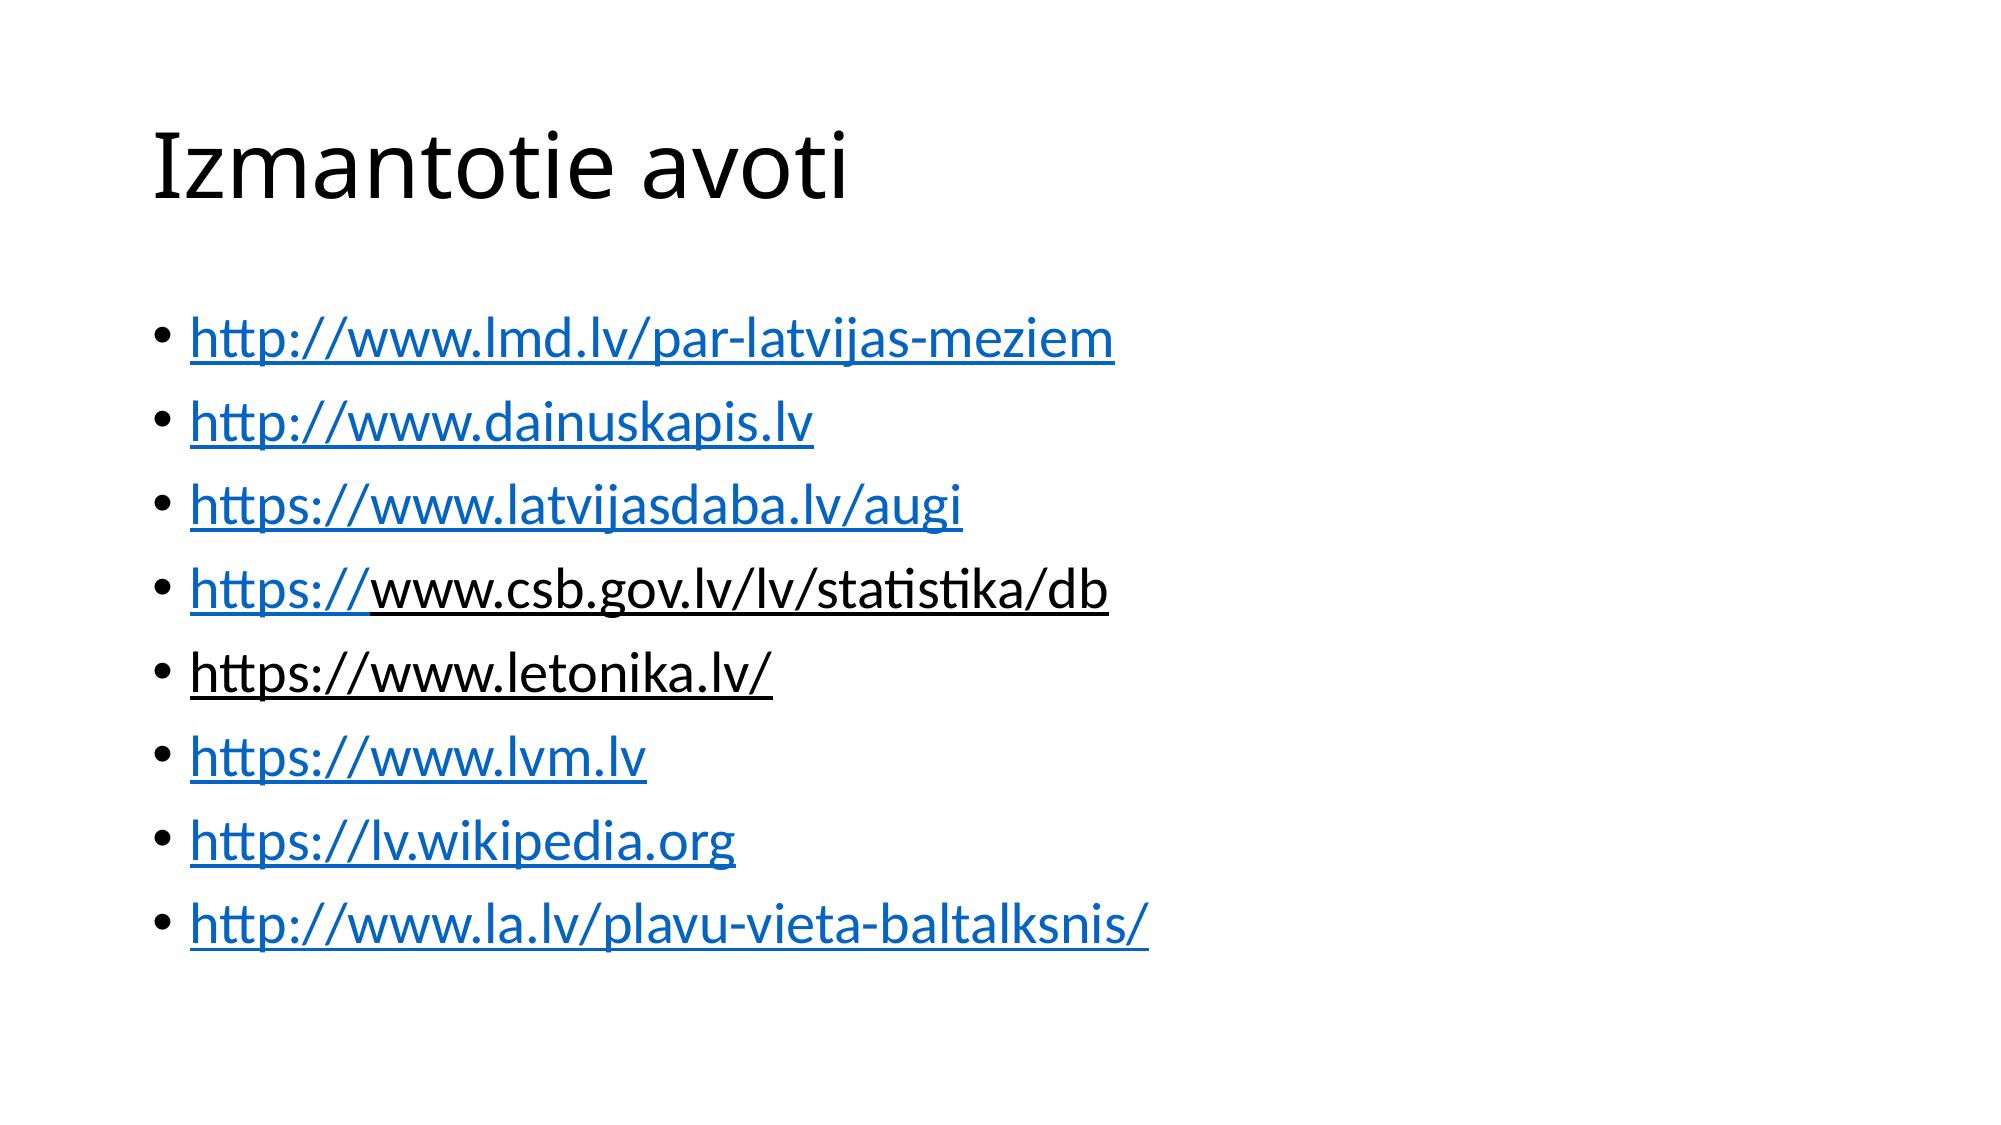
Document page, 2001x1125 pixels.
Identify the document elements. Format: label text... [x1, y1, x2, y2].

list http://www.lmd.lv/par-latvijas-meziem http://www.dainuskapis.lv https://www.latvijasdaba.lv/augi https://www.csb.gov.lv/lv/statistika/db https://www.letonika.lv/ https://www.lvm.lv https://lv.wikipedia.org http://www.la.lv/plavu-vieta-baltalksnis/ [137, 299, 1863, 1014]
title Izmantotie avoti [137, 59, 1863, 278]
